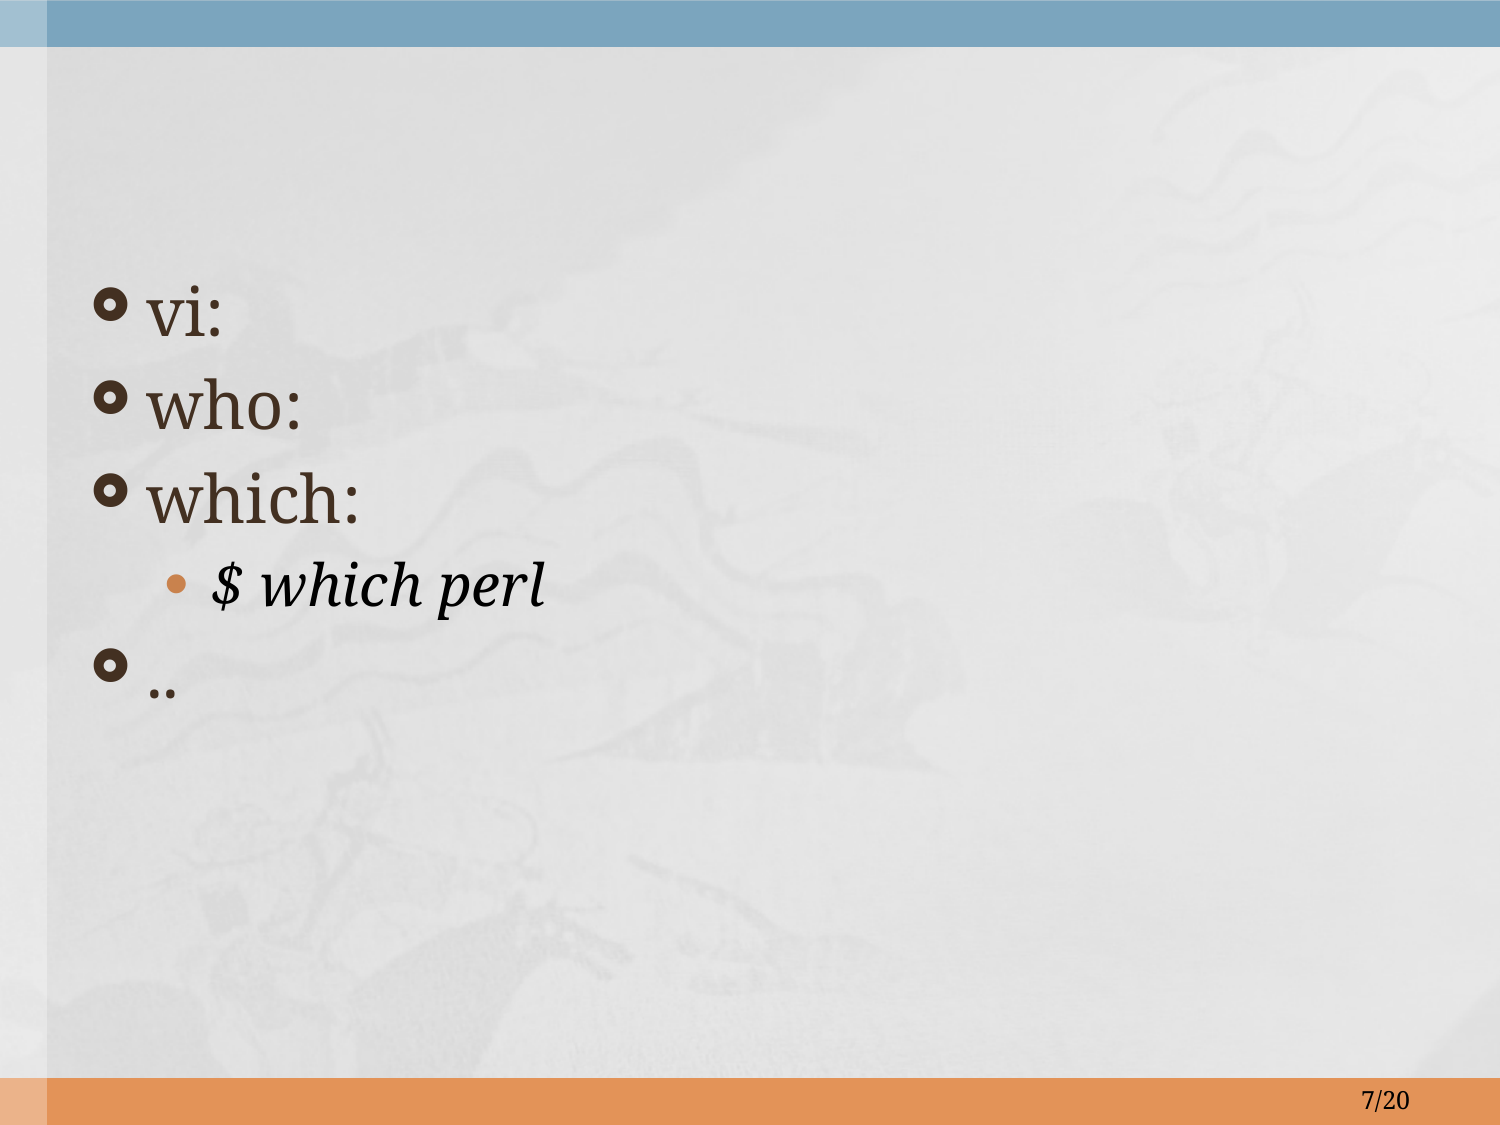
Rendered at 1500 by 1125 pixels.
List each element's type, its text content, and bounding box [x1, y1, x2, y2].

slide_number 7/20 [1074, 1078, 1425, 1125]
list vi: who: which: $ which perl .. [75, 262, 1425, 1005]
